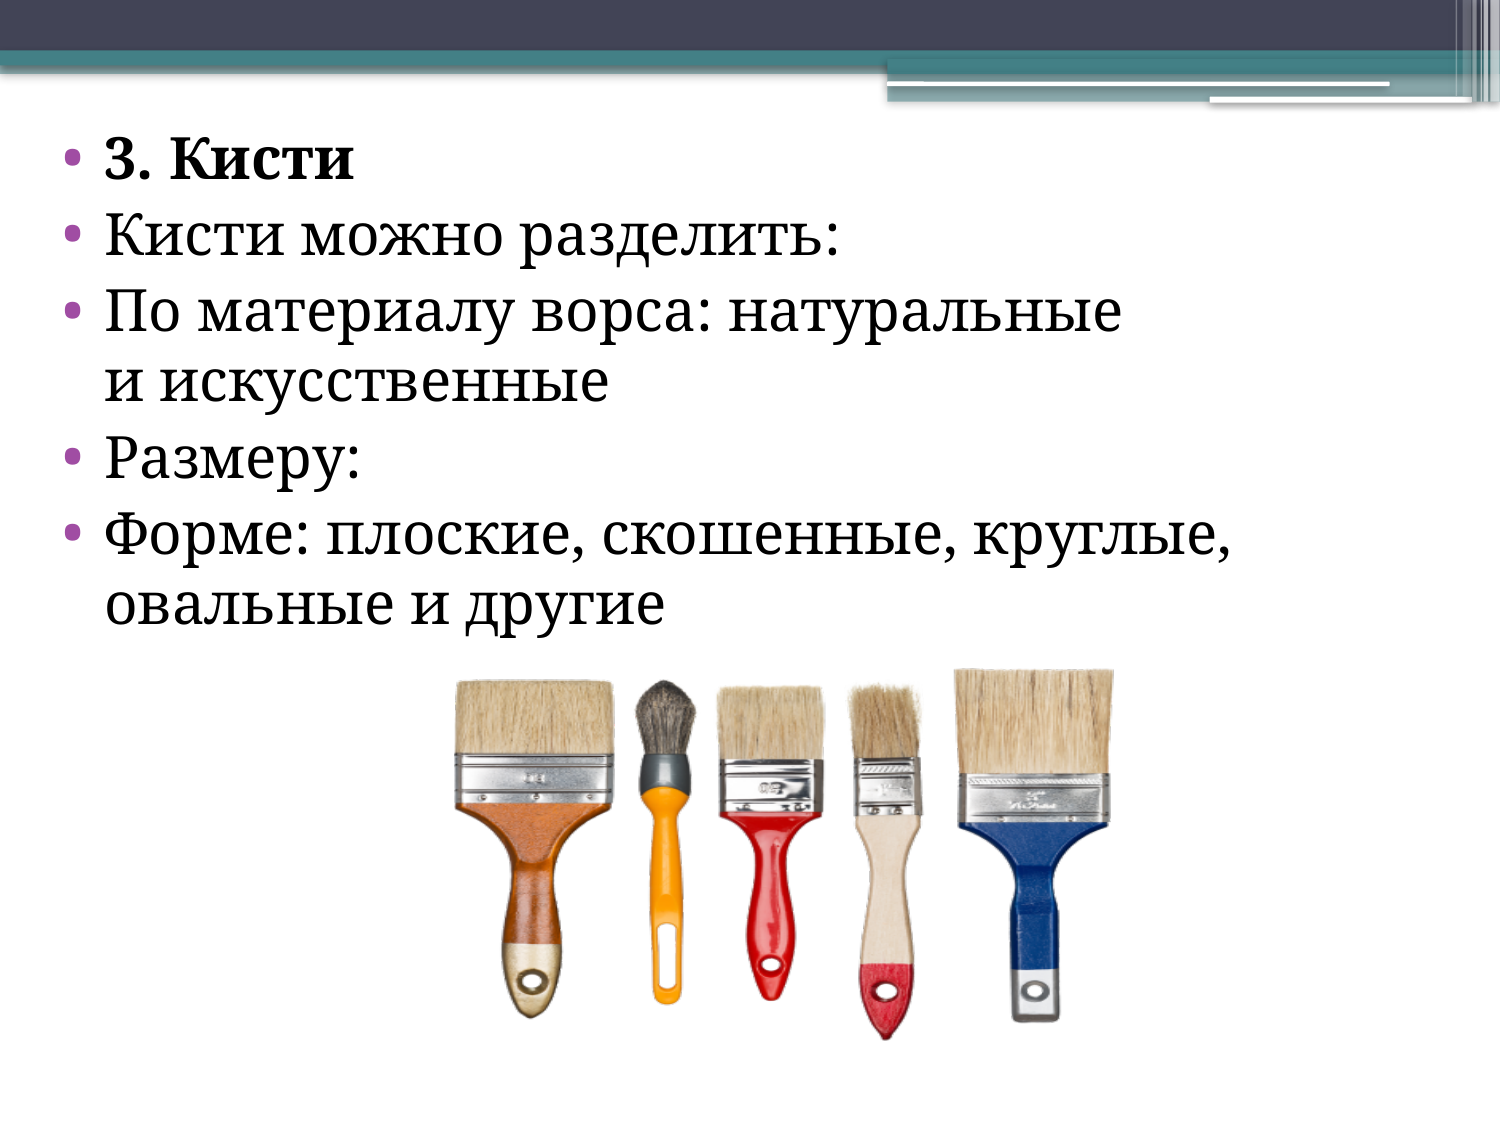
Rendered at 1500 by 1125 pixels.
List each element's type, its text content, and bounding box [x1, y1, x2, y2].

picture [454, 609, 1117, 1083]
list 3. Кисти Кисти можно разделить: По материалу ворса: натуральные и искусственные Размеру: Форме: плоские, скошенные, круглые, овальные и другие [29, 113, 1471, 1079]
